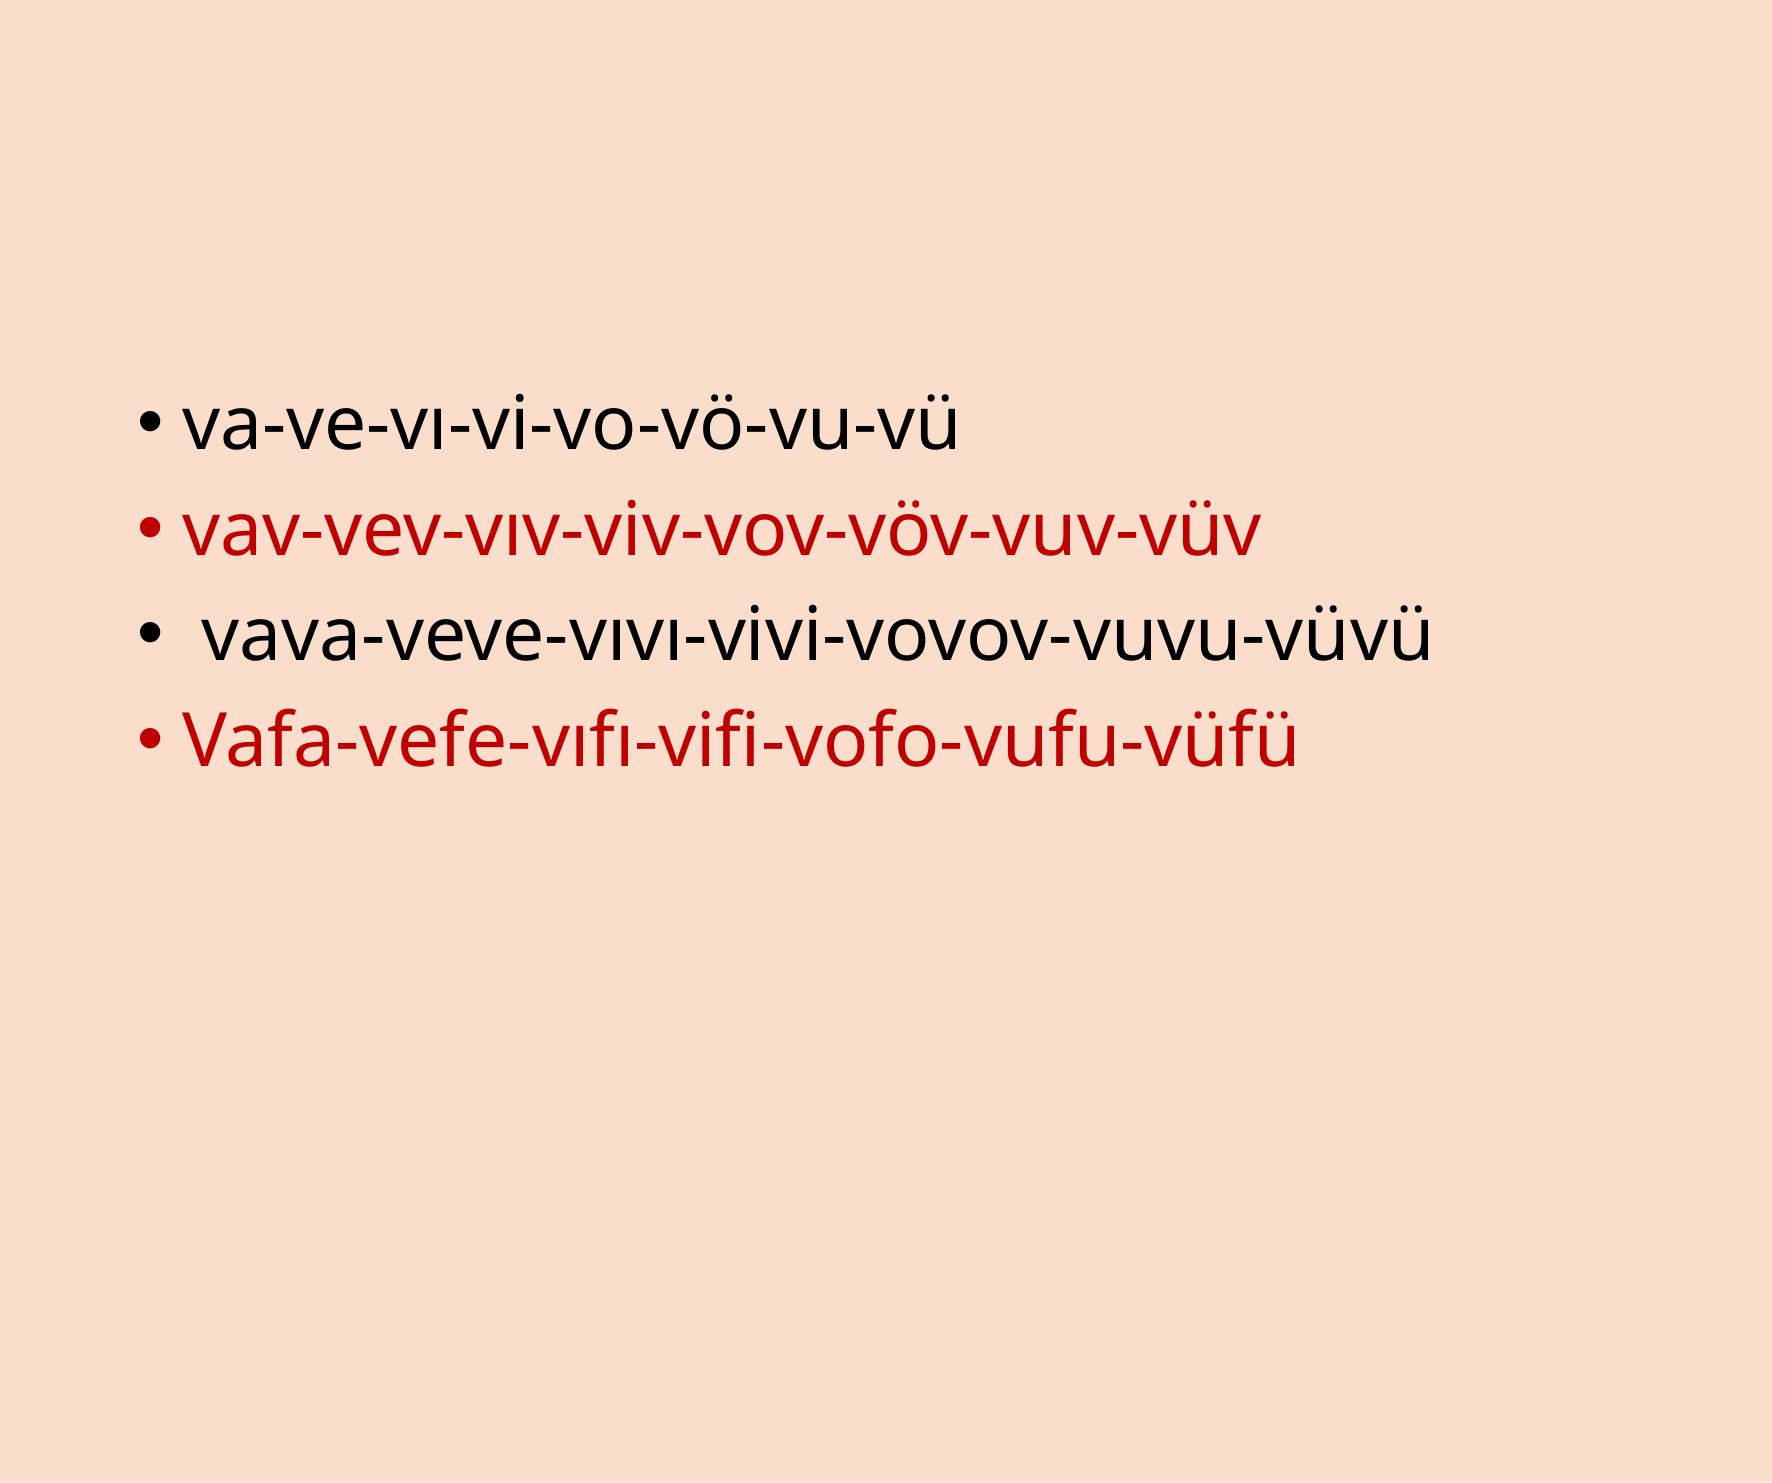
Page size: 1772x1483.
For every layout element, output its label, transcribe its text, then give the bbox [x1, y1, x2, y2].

list va-ve-vı-vi-vo-vö-vu-vü vav-vev-vıv-viv-vov-vöv-vuv-vüv vava-veve-vıvı-vivi-vovov-vuvu-vüvü Vafa-vefe-vıfı-vifi-vofo-vufu-vüfü [123, 377, 1713, 963]
